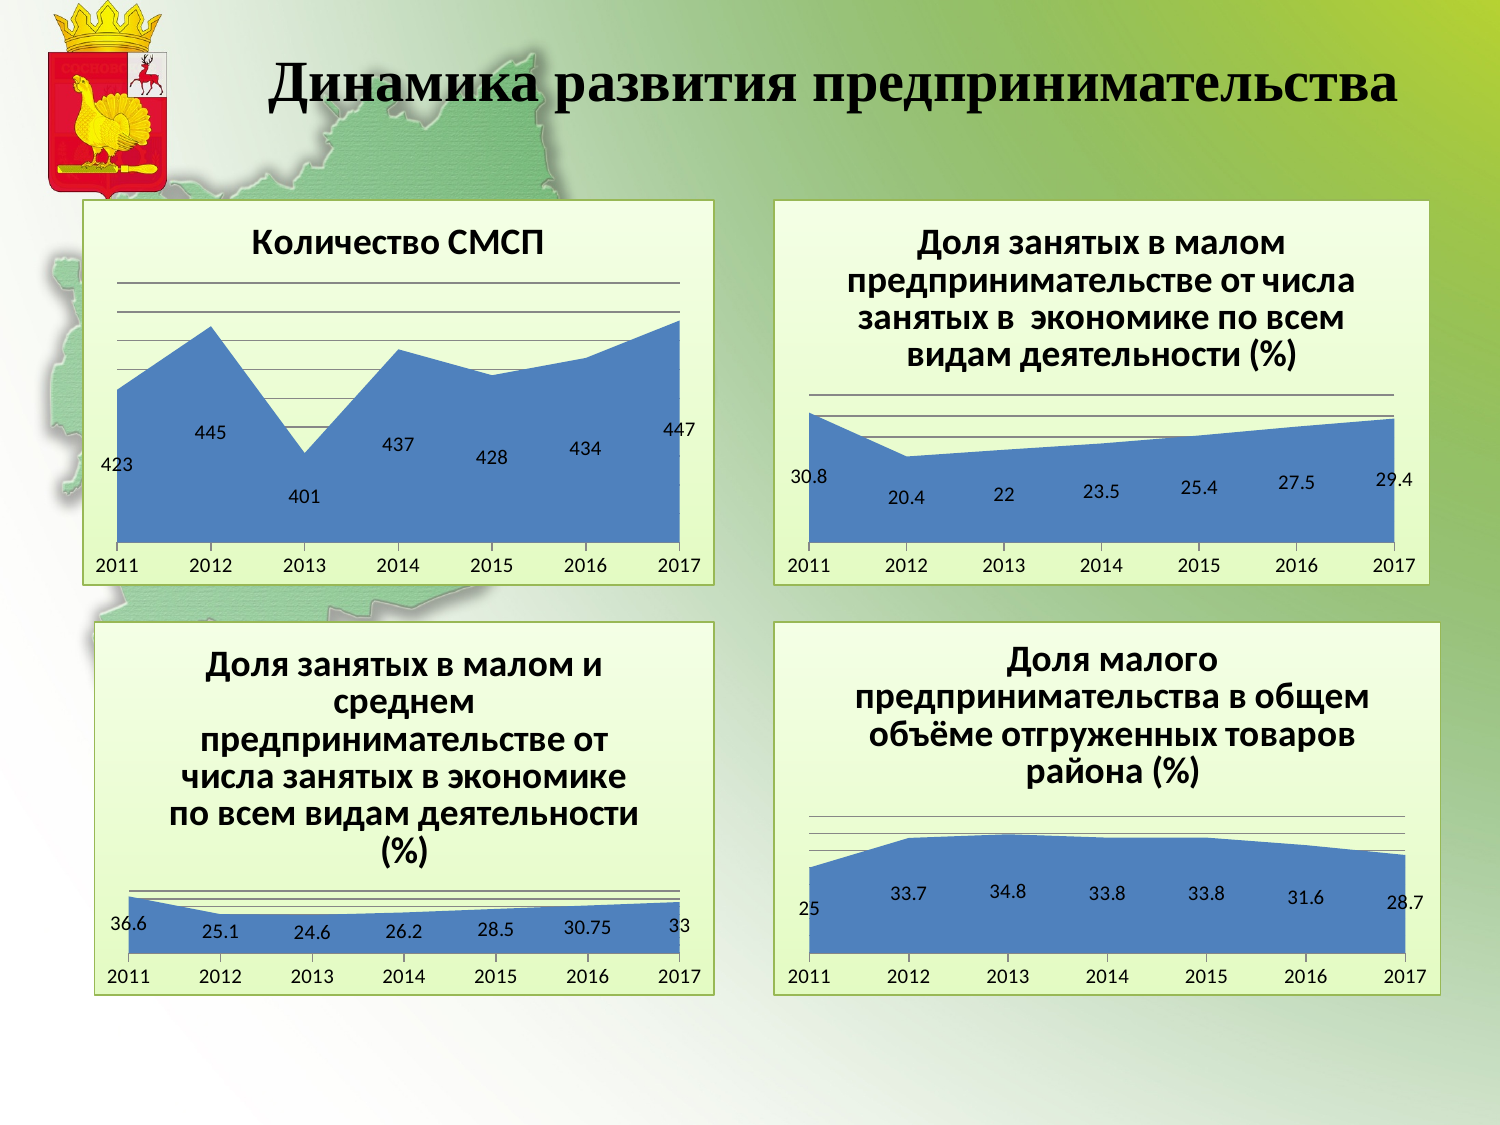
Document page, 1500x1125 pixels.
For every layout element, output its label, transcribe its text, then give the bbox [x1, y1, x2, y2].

picture [0, 0, 1500, 1125]
chart [93, 620, 716, 997]
chart [81, 198, 716, 587]
text_box Динамика развития предпринимательства [140, 35, 1454, 121]
chart [773, 198, 1431, 587]
chart [773, 620, 1442, 997]
